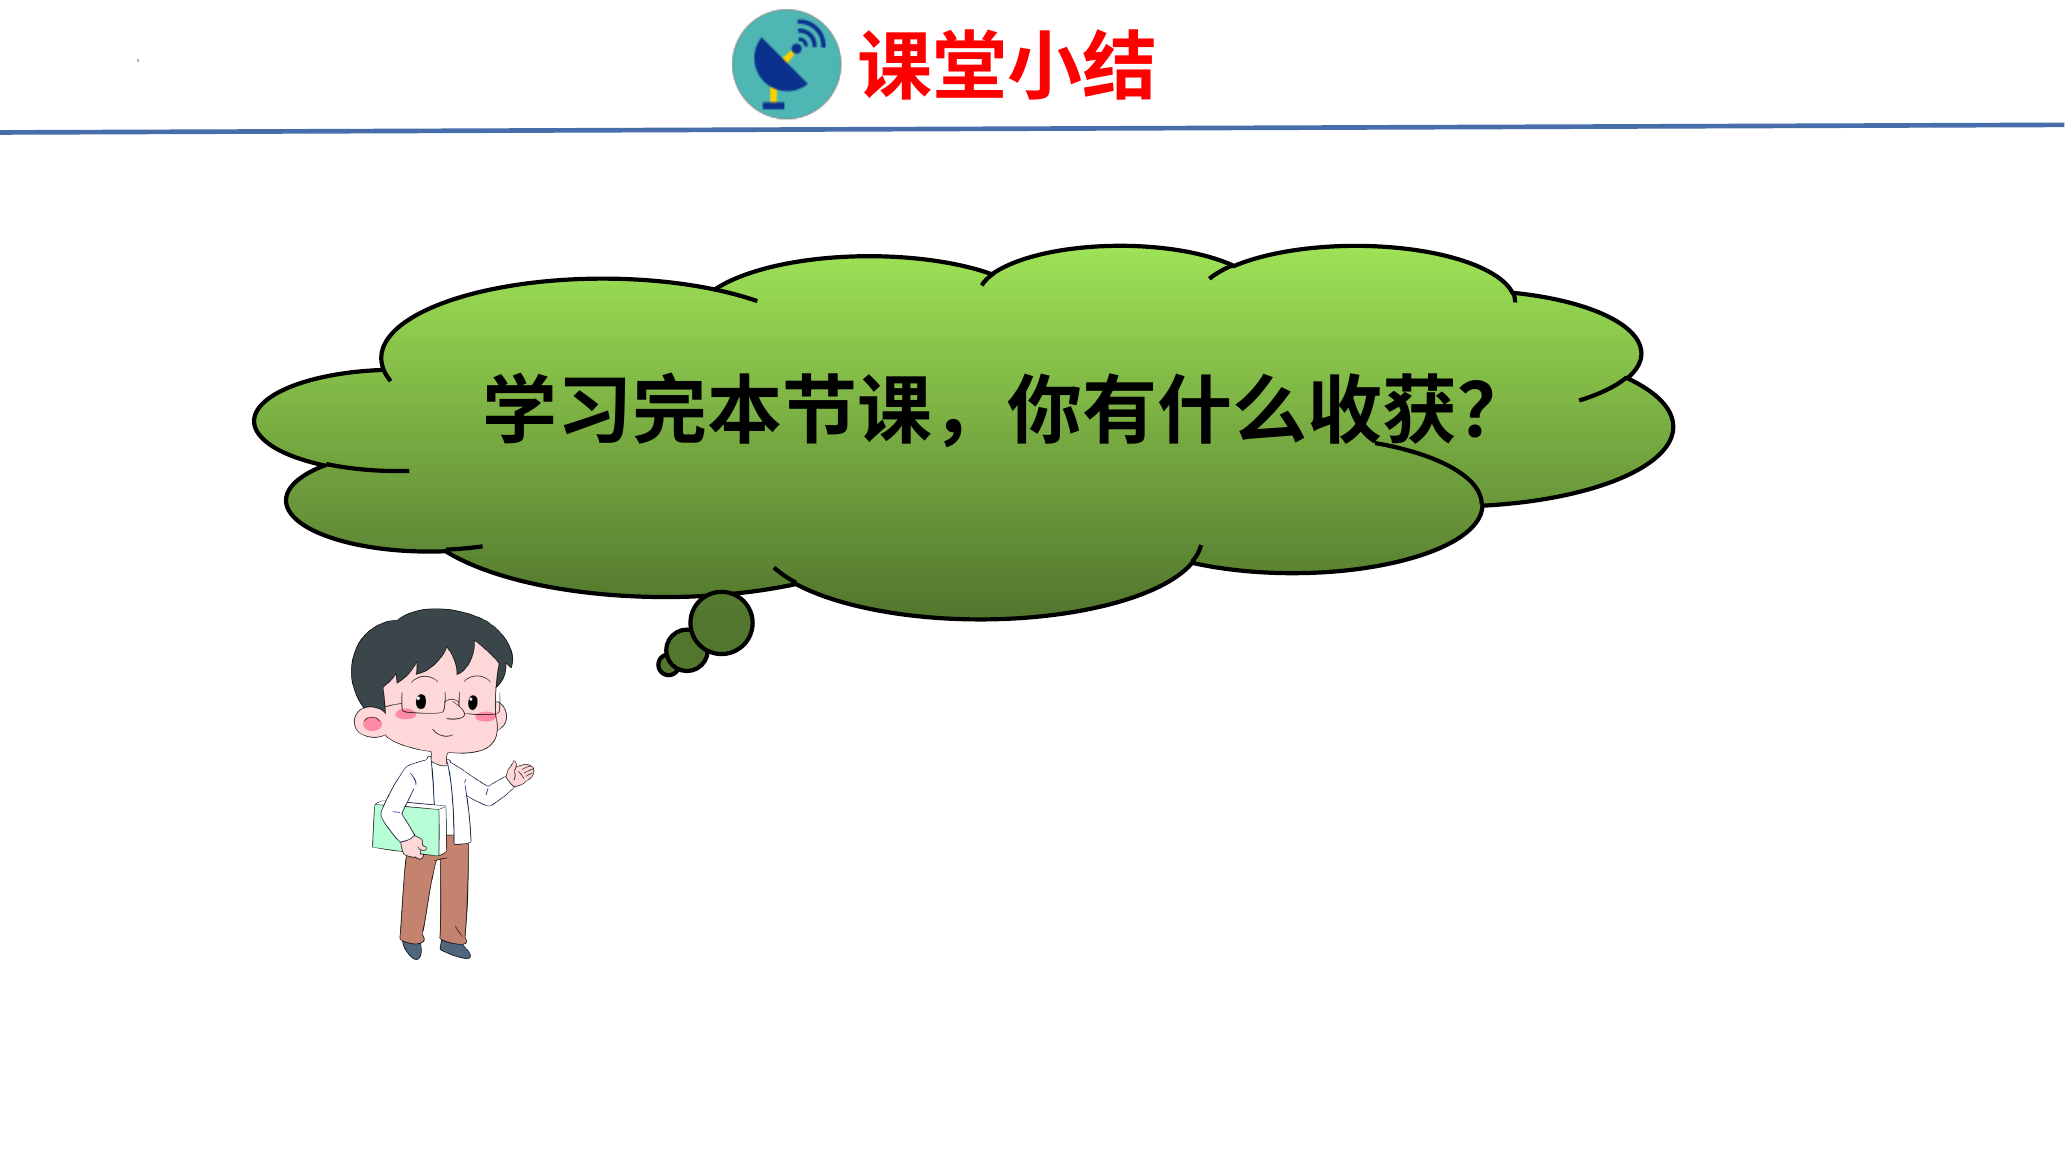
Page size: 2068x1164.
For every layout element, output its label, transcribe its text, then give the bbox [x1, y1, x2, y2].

text_box 学习完本节课，你有什么收获？ [467, 355, 1548, 461]
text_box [0, 124, 2065, 133]
picture [344, 604, 538, 965]
text_box 课堂小结 [843, 11, 1173, 116]
picture [731, 8, 843, 121]
text_box [254, 245, 1674, 676]
